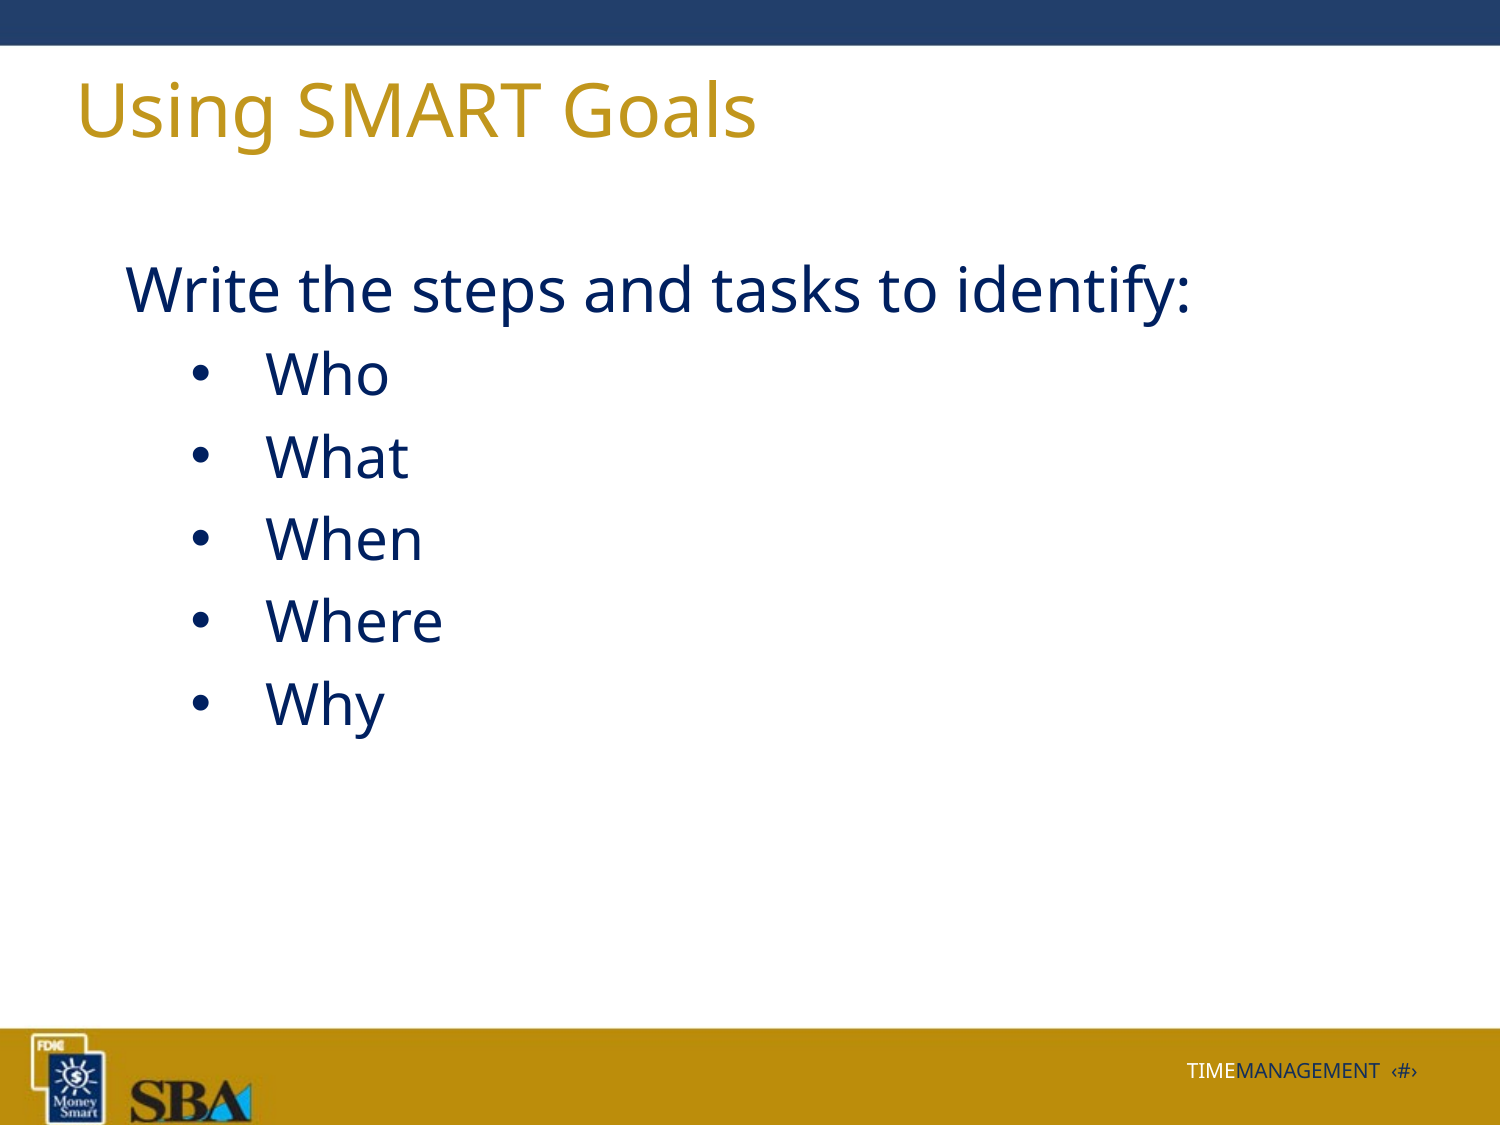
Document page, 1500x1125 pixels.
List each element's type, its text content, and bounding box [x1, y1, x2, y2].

list Write the steps and tasks to identify: Who What When Where Why [124, 249, 1351, 951]
picture [0, 0, 1500, 1125]
title Using SMART Goals [74, 61, 1426, 163]
